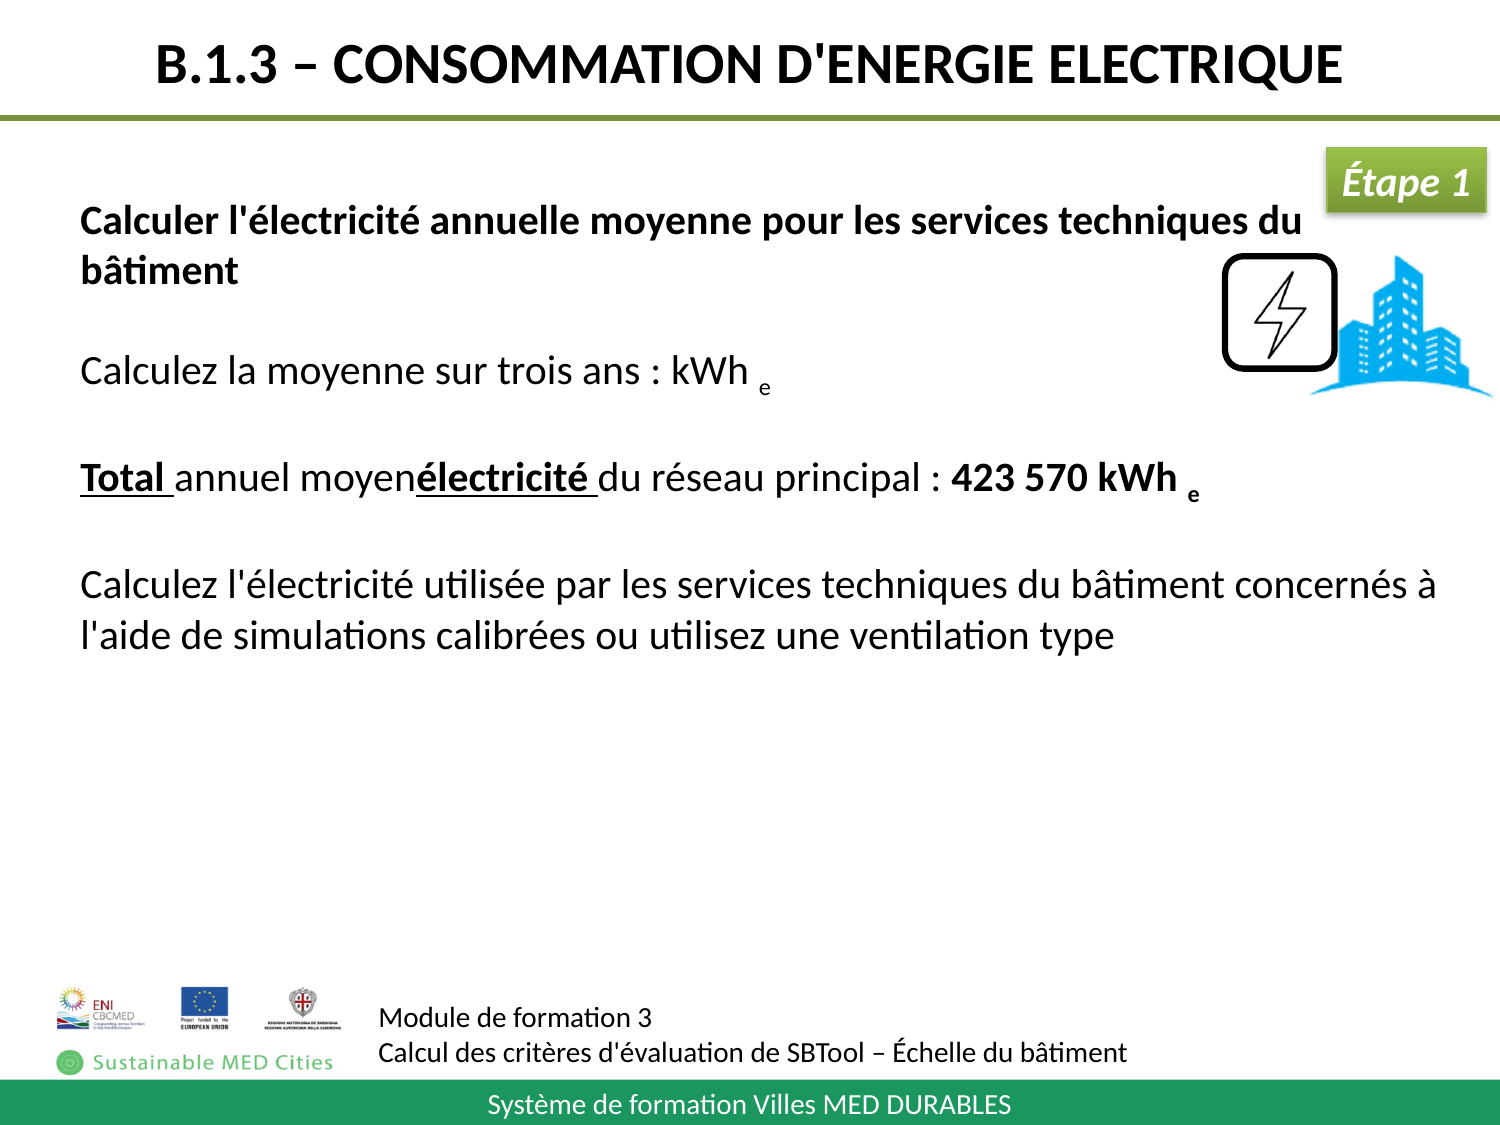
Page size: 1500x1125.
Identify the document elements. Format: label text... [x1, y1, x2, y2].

text_box Étape 1 [1326, 147, 1487, 213]
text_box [1224, 250, 1500, 408]
title B.1.3 – CONSOMMATION D'ENERGIE ELECTRIQUE [0, 0, 1500, 121]
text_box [0, 972, 1500, 1125]
